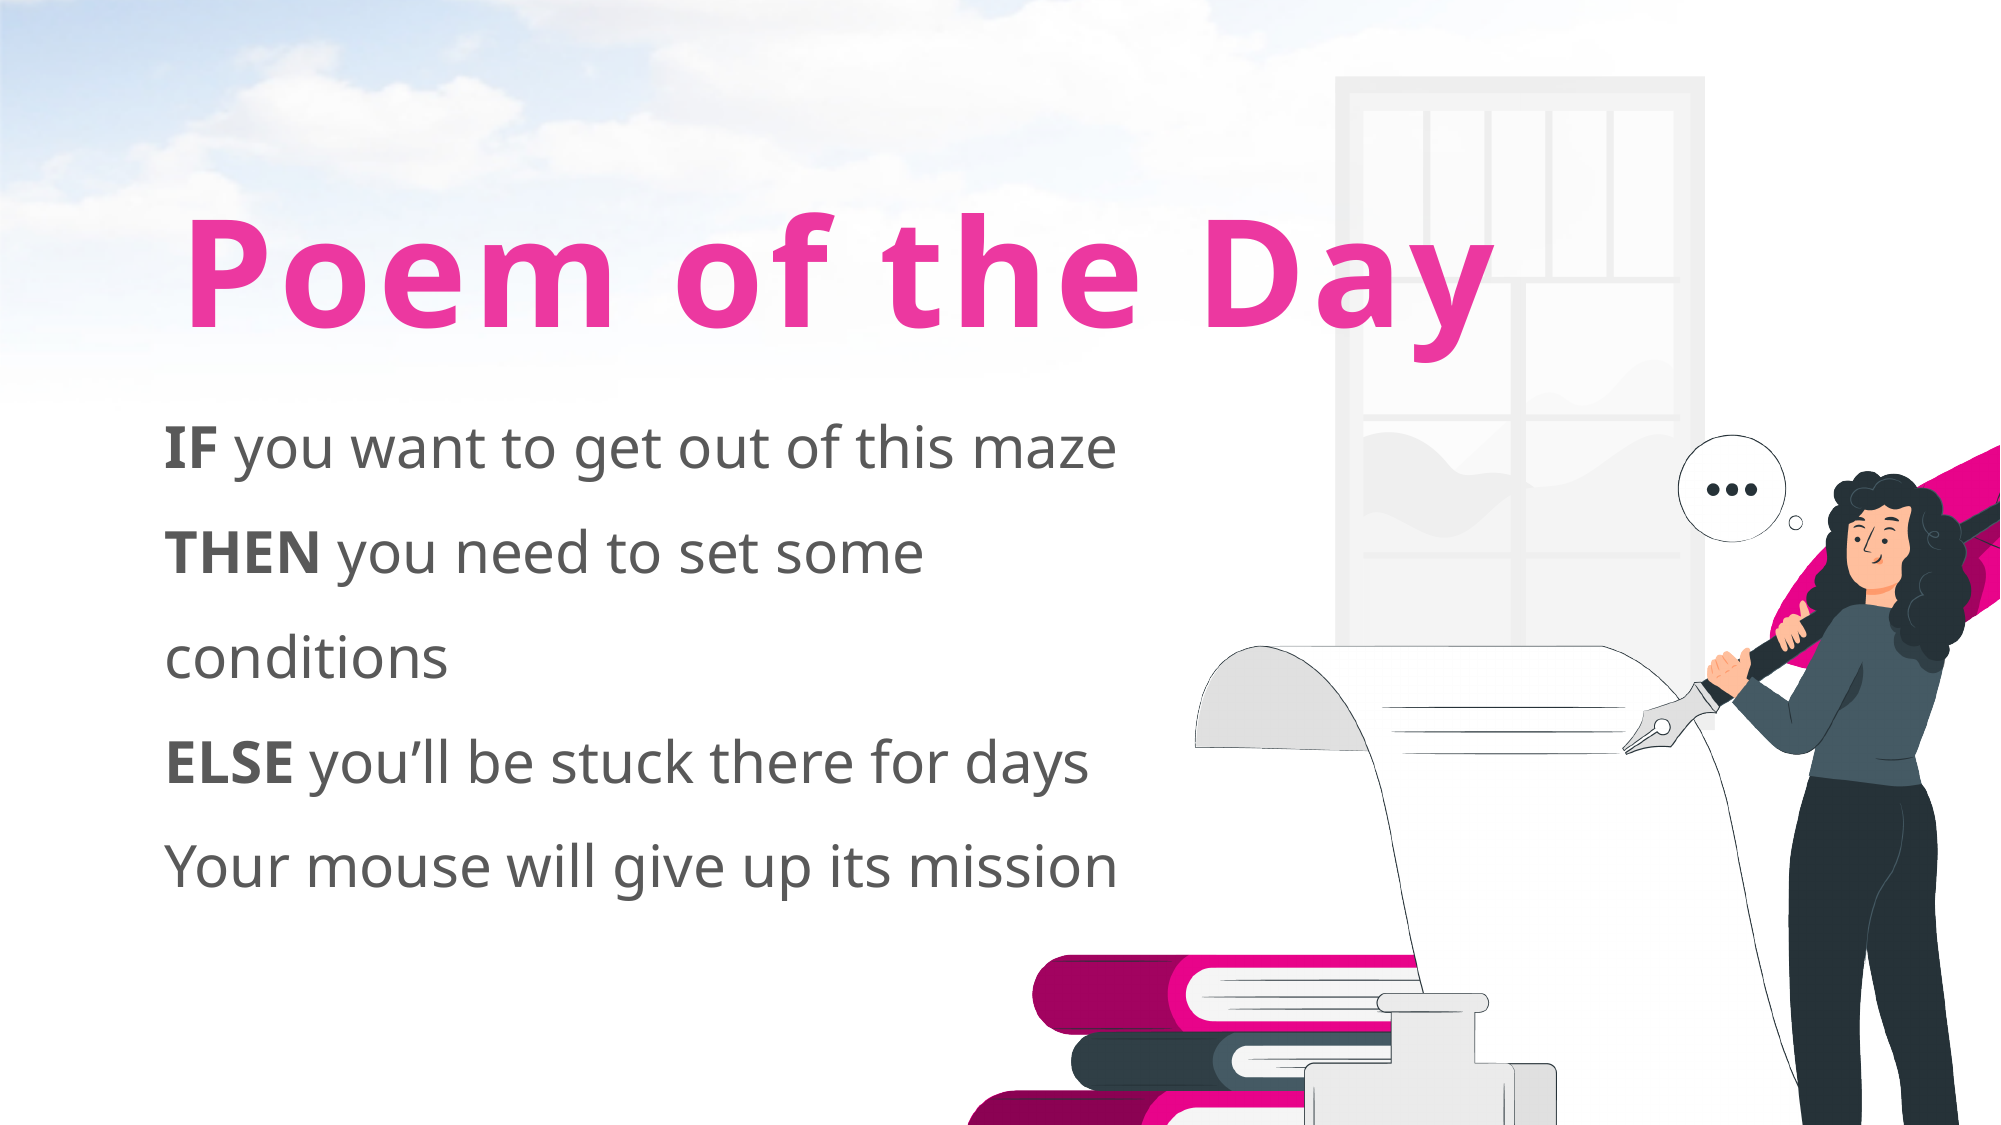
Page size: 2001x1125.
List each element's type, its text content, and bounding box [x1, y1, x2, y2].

text_box Poem of the Day [164, 170, 1280, 366]
text_box IF you want to get out of this maze THEN you need to set some conditions ELSE you’ll be stuck there for days Your mouse will give up its mission [150, 367, 775, 907]
picture [0, 0, 2000, 1125]
